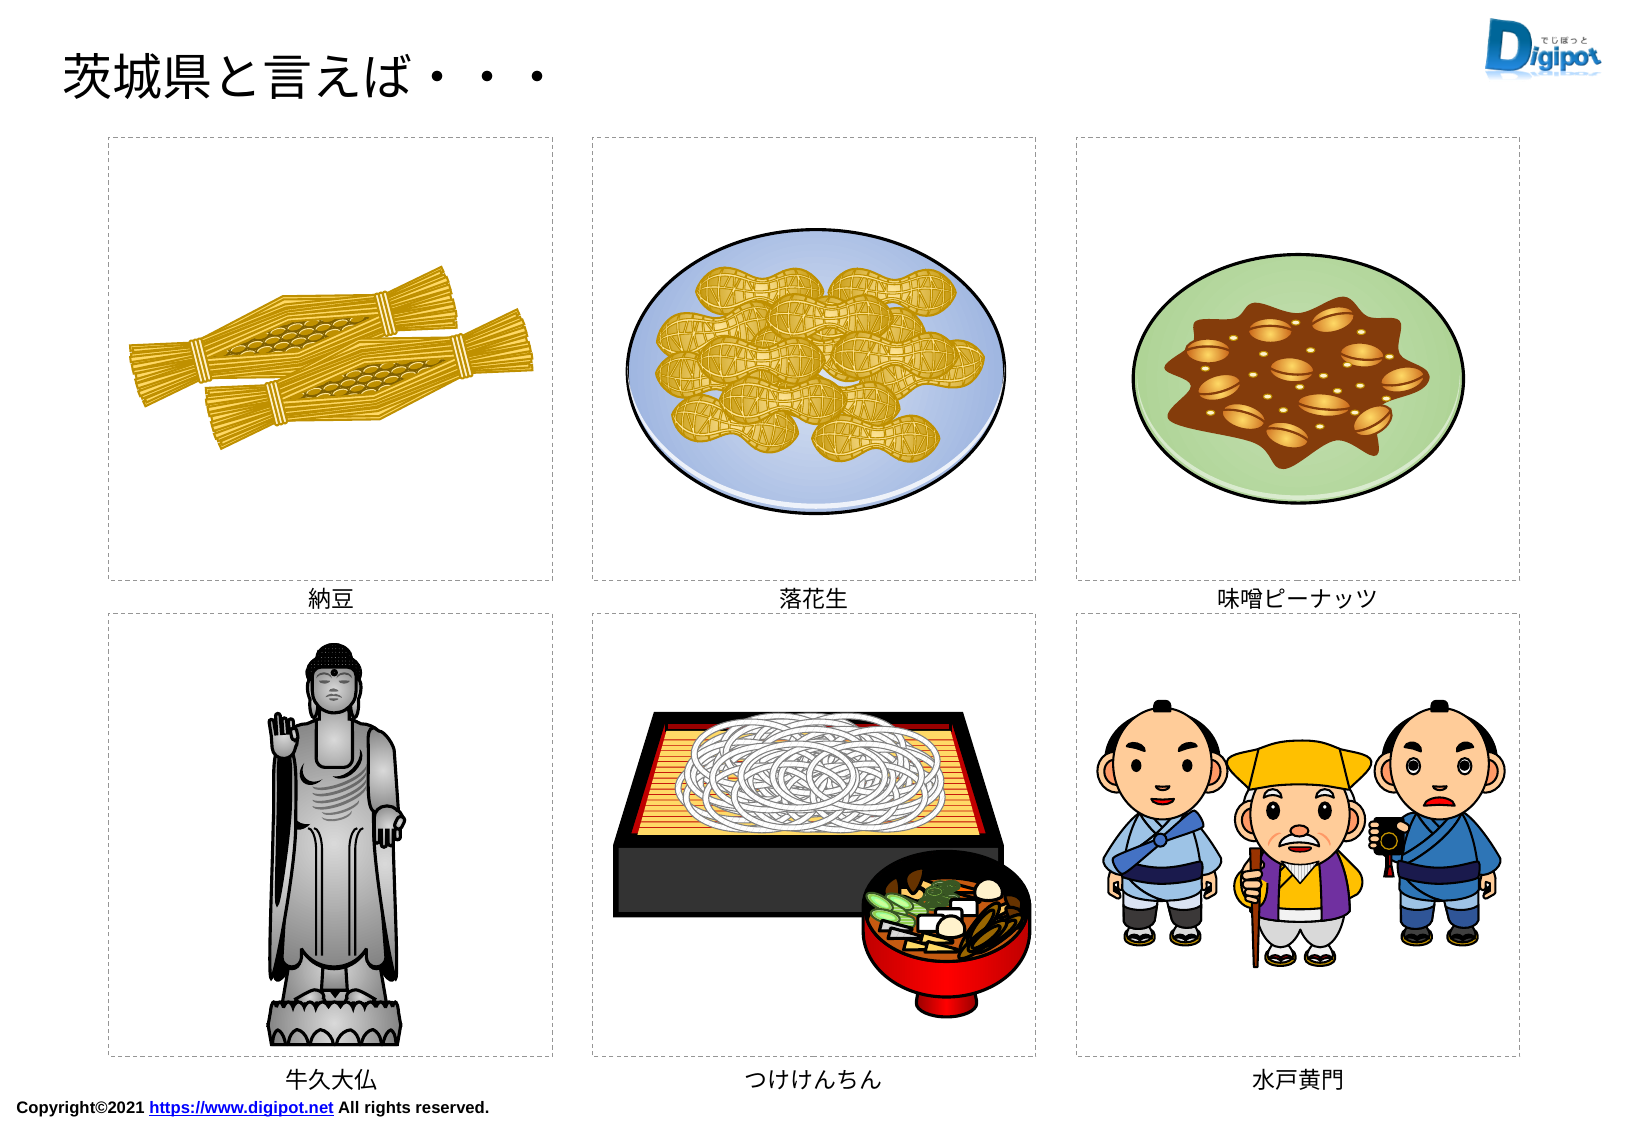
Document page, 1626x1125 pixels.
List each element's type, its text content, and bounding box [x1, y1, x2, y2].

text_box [129, 294, 534, 421]
text_box 落花生 [587, 577, 1041, 620]
text_box 味噌ピーナッツ [1071, 577, 1525, 620]
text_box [614, 712, 1030, 1018]
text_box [1132, 254, 1464, 504]
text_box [1097, 700, 1505, 968]
text_box 茨城県と言えば・・・ [47, 38, 578, 113]
text_box 牛久大仏 [104, 1058, 558, 1101]
text_box 納豆 [104, 577, 558, 620]
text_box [626, 229, 1005, 514]
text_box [267, 643, 404, 1045]
text_box つけけんちん [587, 1058, 1041, 1101]
text_box 水戸黄門 [1071, 1058, 1525, 1101]
picture [1485, 18, 1602, 82]
